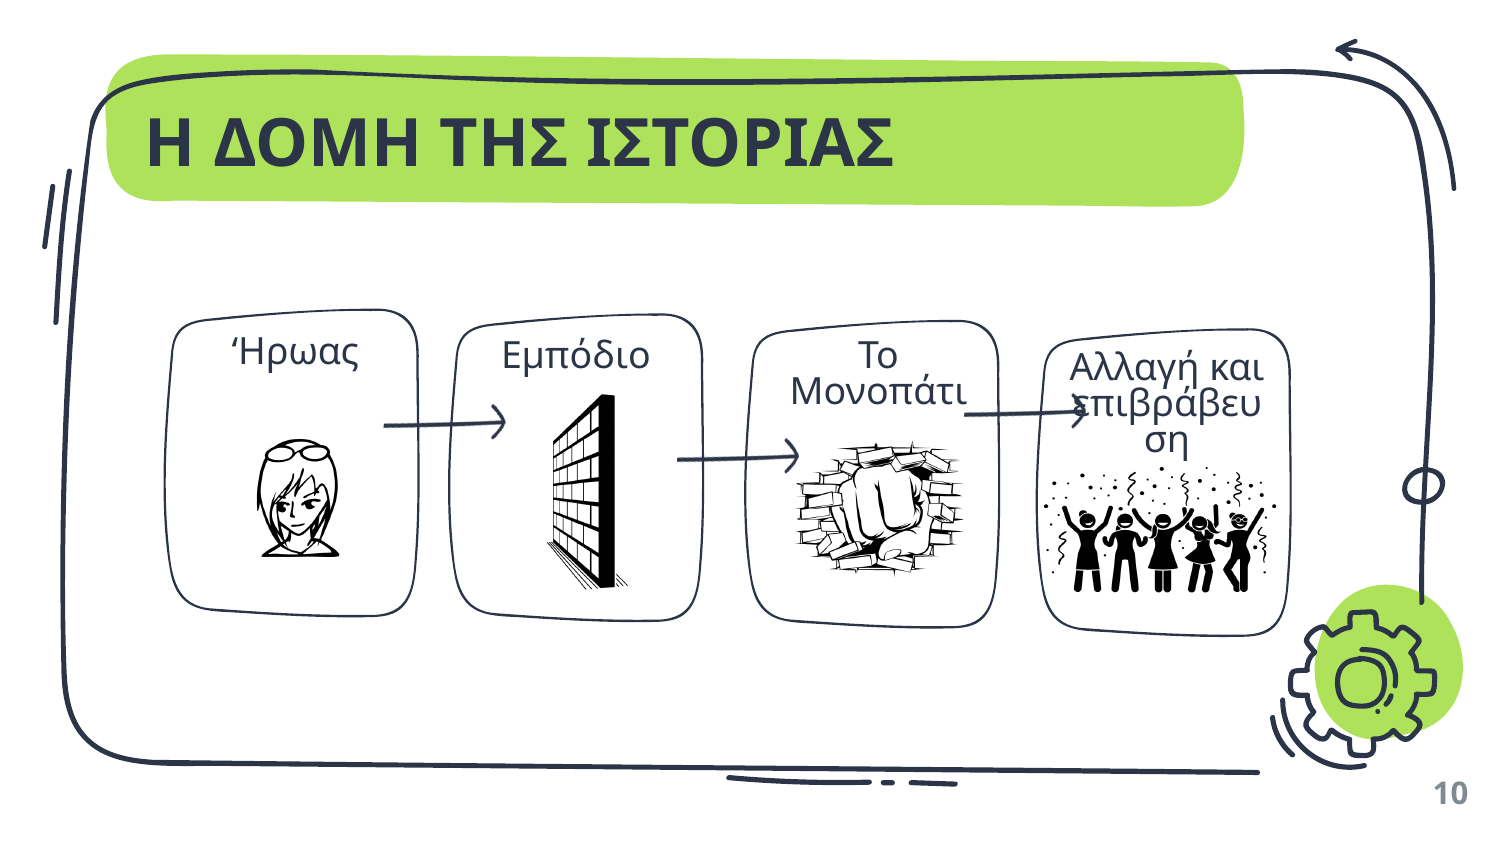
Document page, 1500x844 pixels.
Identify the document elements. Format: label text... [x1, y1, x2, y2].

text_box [163, 308, 1293, 649]
text_box [1280, 697, 1367, 770]
text_box [1269, 715, 1296, 758]
title Η ΔΟΜΗ ΤΗΣ ΙΣΤΟΡΙΑΣ [144, 112, 1200, 178]
picture [965, 380, 1098, 434]
slide_number 10 [1378, 769, 1469, 820]
text_box [1287, 609, 1438, 759]
picture [677, 426, 811, 479]
